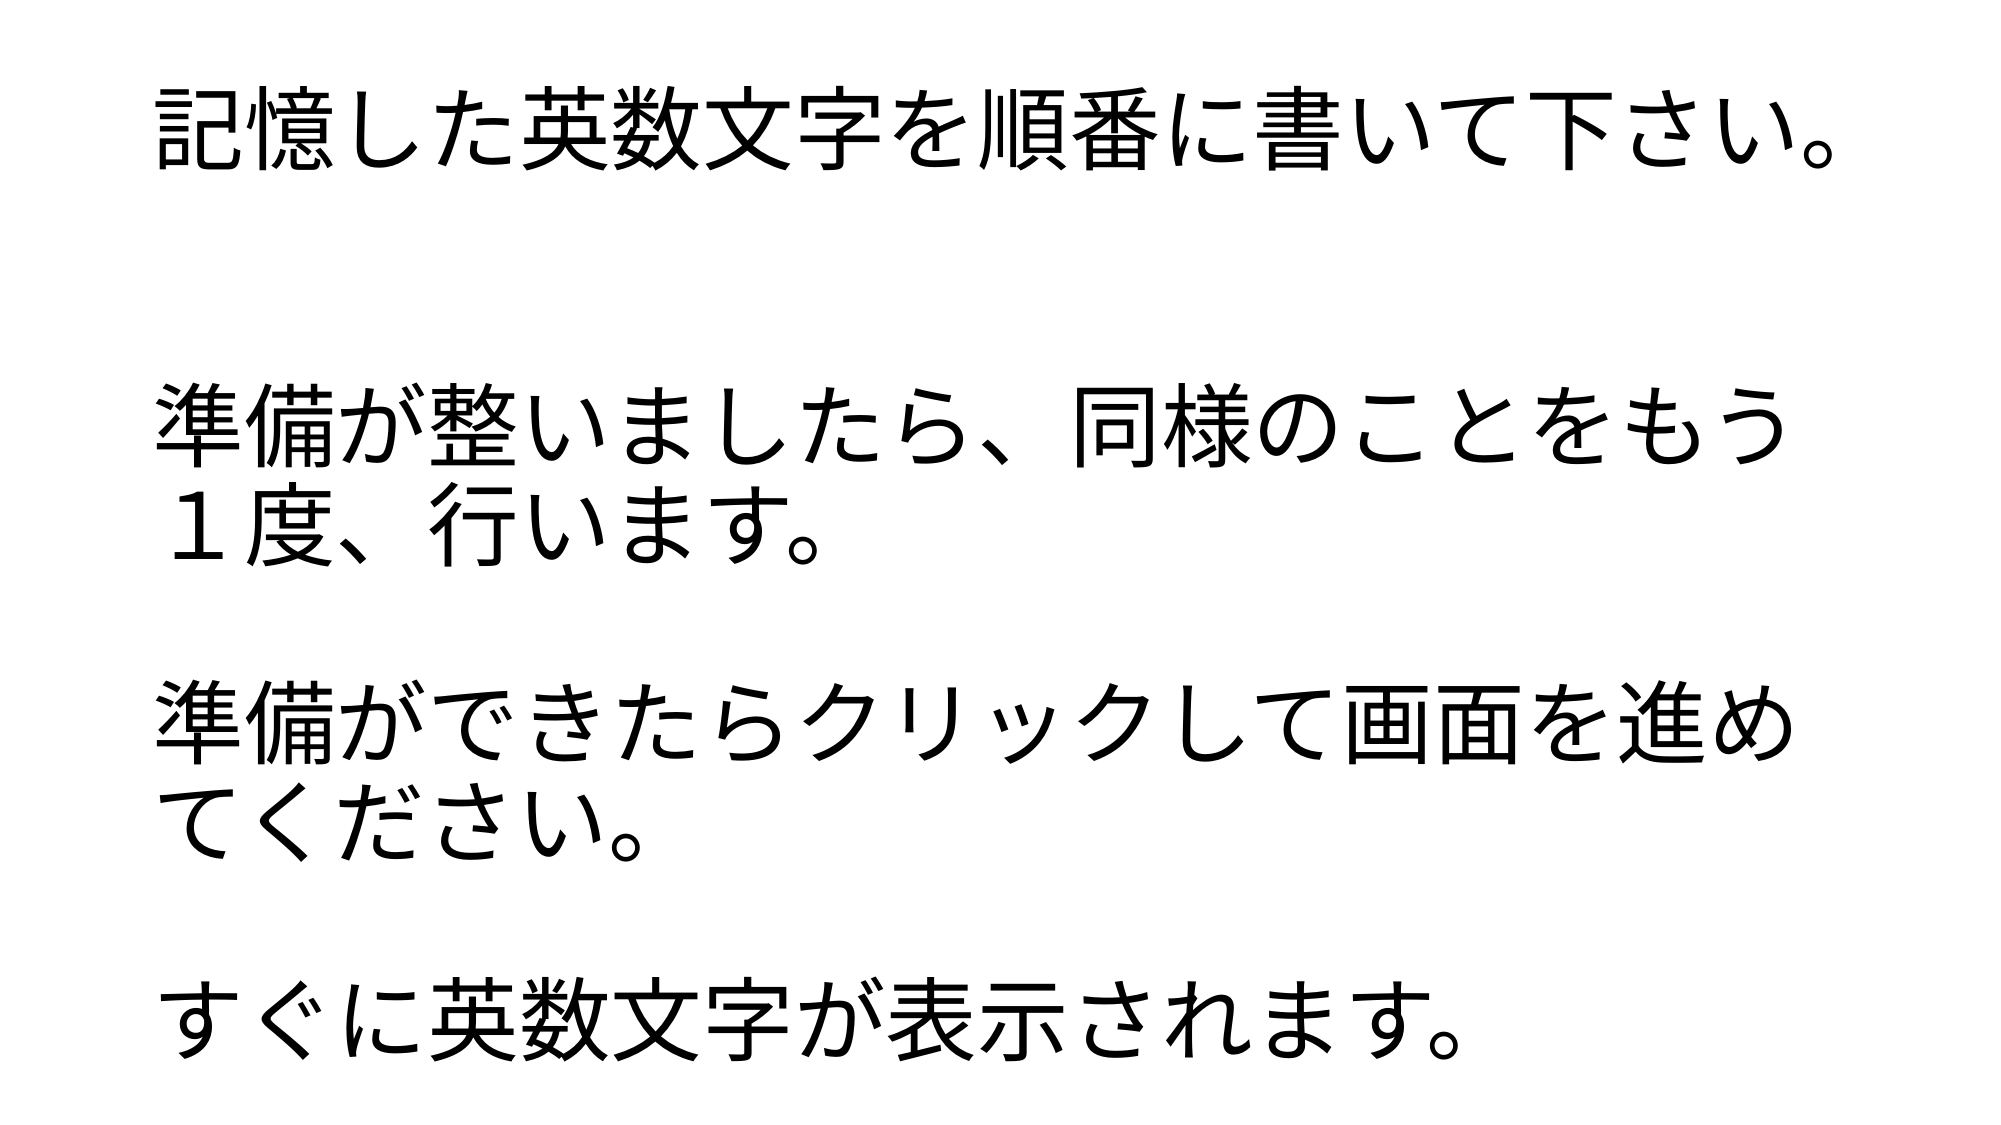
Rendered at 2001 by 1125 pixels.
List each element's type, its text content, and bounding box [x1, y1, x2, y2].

title 記憶した英数文字を順番に書いて下さい。 準備が整いましたら、同様のことをもう１度、行います。 準備ができたらクリックして画面を進めてください。 すぐに英数文字が表示されます。 [137, 75, 1863, 1084]
